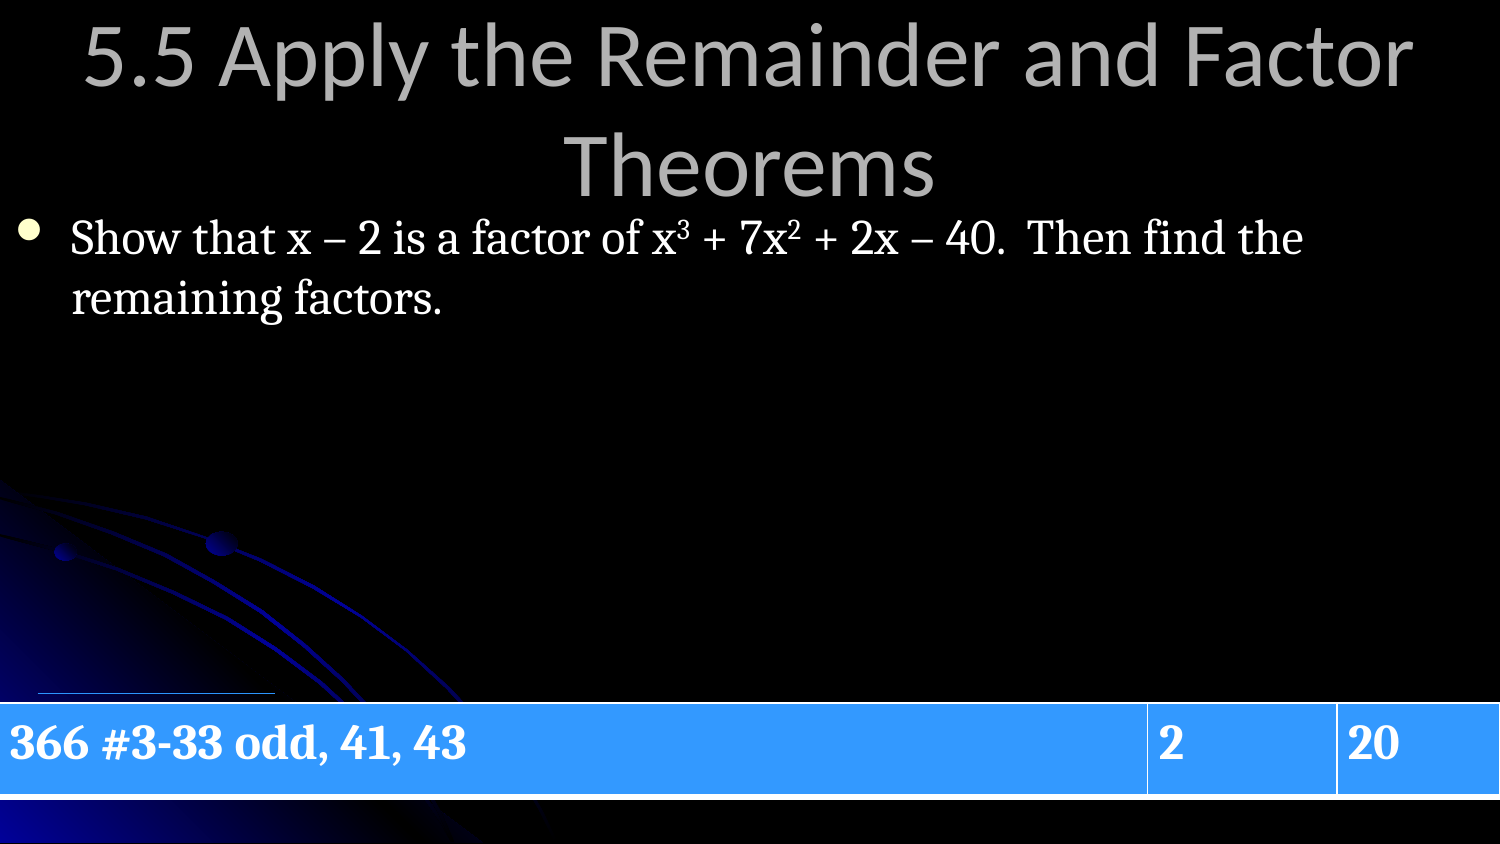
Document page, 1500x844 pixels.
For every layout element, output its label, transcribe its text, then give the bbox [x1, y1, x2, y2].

table_header 2 [1148, 704, 1336, 794]
title 5.5 Apply the Remainder and Factor Theorems [0, 33, 1500, 175]
list Show that x – 2 is a factor of x3 + 7x2 + 2x – 40. Then find the remaining factors. [0, 196, 1500, 702]
table_header 20 [1338, 704, 1499, 794]
table_header 366 #3-33 odd, 41, 43 [0, 704, 1147, 794]
